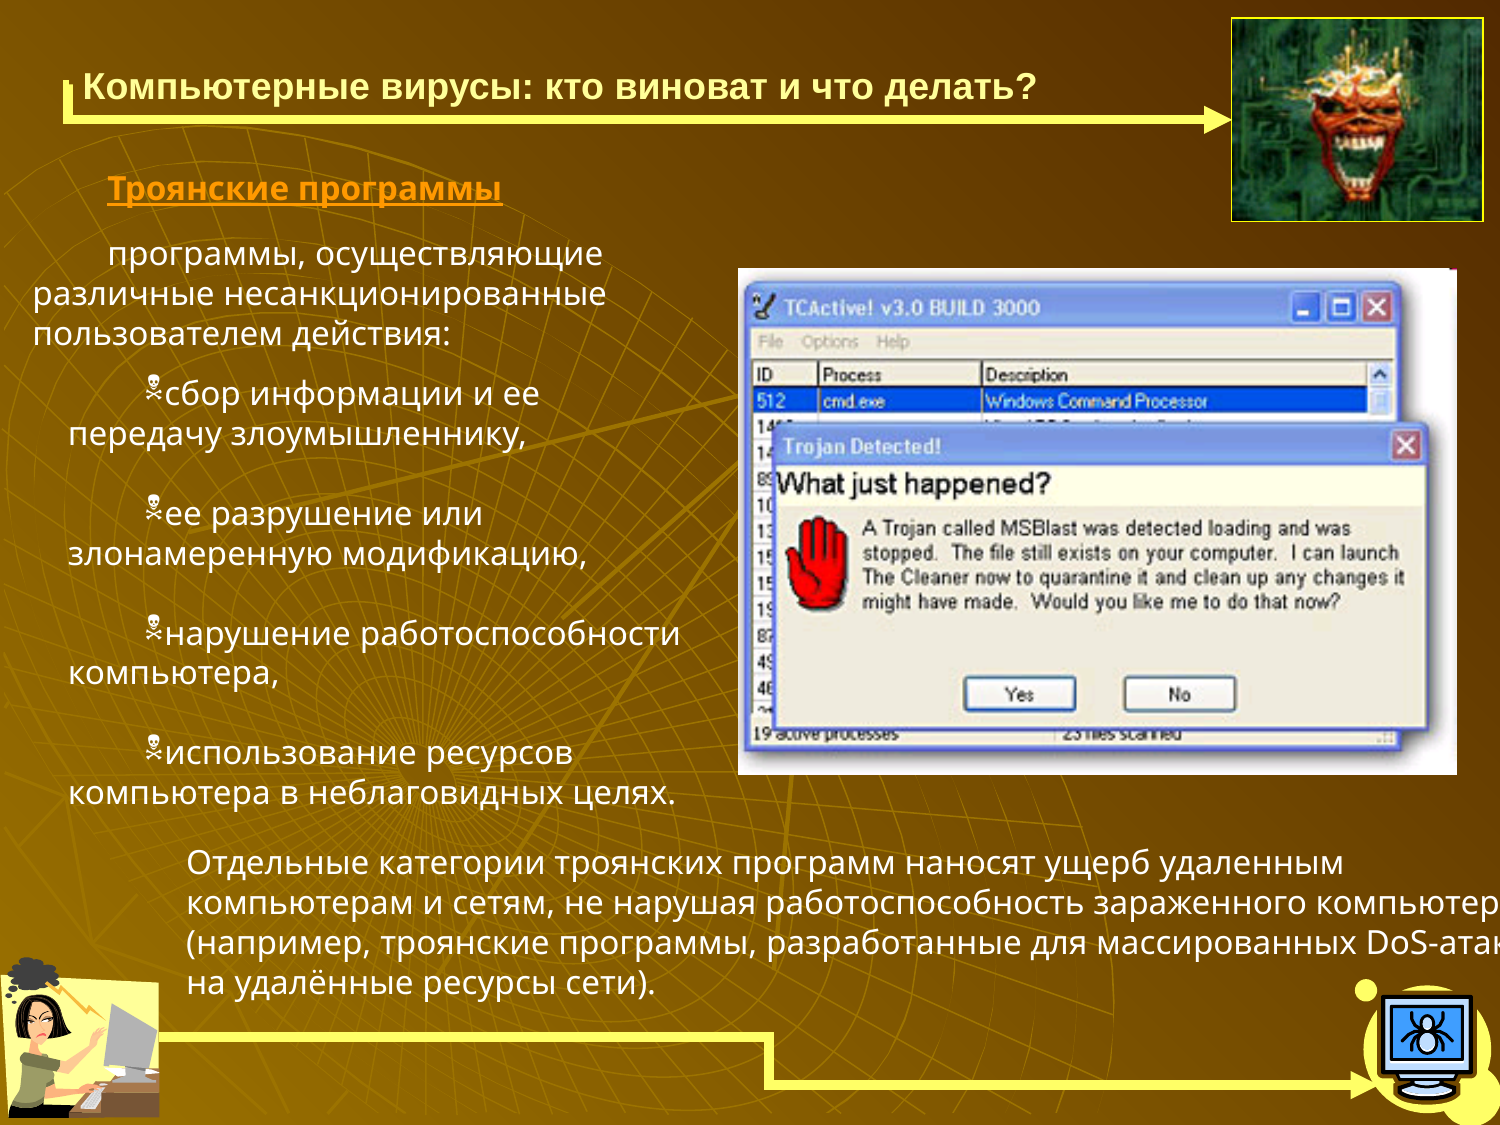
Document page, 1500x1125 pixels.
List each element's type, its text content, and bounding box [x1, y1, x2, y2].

text_box Отдельные категории троянских программ наносят ущерб удаленным компьютерам и сетям, не нарушая работоспособность зараженного компьютера (например, троянские программы, разработанные для массированных DoS-атак на удалённые ресурсы сети). [171, 834, 1500, 1009]
picture [1232, 19, 1482, 221]
text_box Троянские программы программы, осуществляющие различные несанкционированные пользователем действия: сбор информации и ее передачу злоумышленнику, ее разрушение или злонамеренную модификацию, нарушение работоспособности компьютера, использование ресурсов компьютера в неблаговидных целях. [17, 159, 703, 819]
picture [737, 267, 1457, 776]
